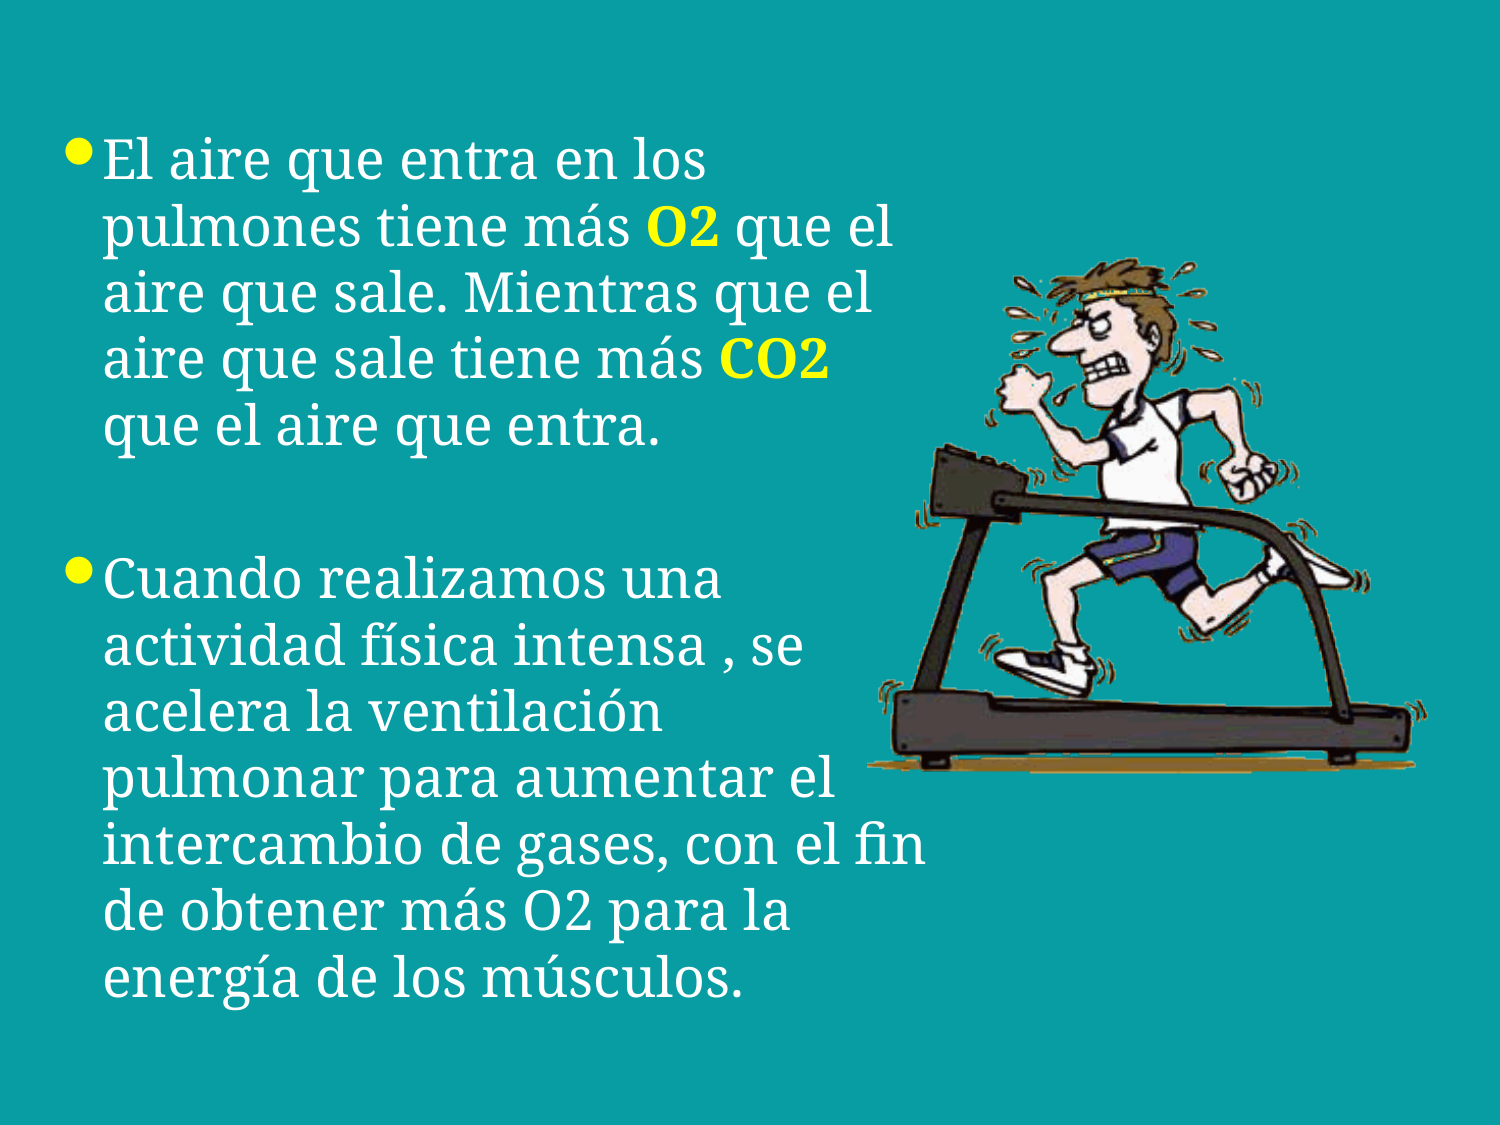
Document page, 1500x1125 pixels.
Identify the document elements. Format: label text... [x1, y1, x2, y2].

list El aire que entra en los pulmones tiene más O2 que el aire que sale. Mientras que el aire que sale tiene más CO2 que el aire que entra. Cuando realizamos una actividad física intensa , se acelera la ventilación pulmonar para aumentar el intercambio de gases, con el fin de obtener más O2 para la energía de los músculos. [46, 117, 945, 1024]
picture [867, 246, 1431, 778]
